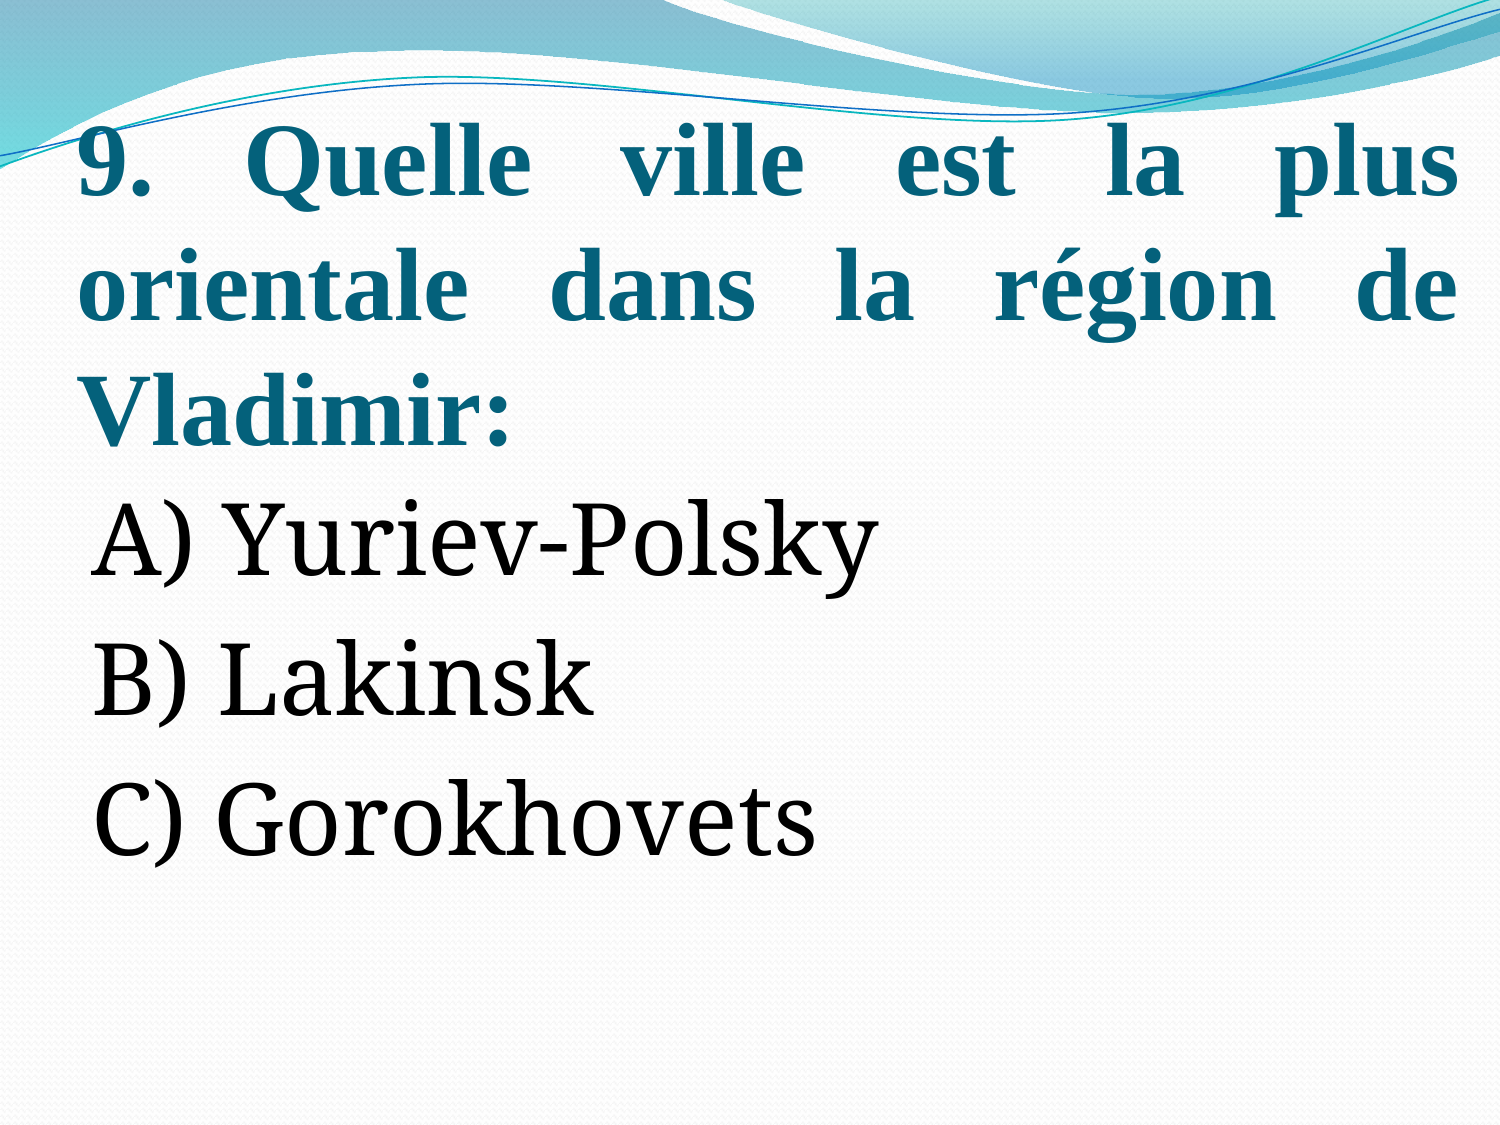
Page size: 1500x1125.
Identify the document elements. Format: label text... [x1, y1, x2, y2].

list A) Yuriev-Polsky B) Lakinsk C) Gorokhovets [76, 468, 1427, 1097]
title 9. Quelle ville est la plus orientale dans la région de Vladimir: [76, 208, 1461, 467]
